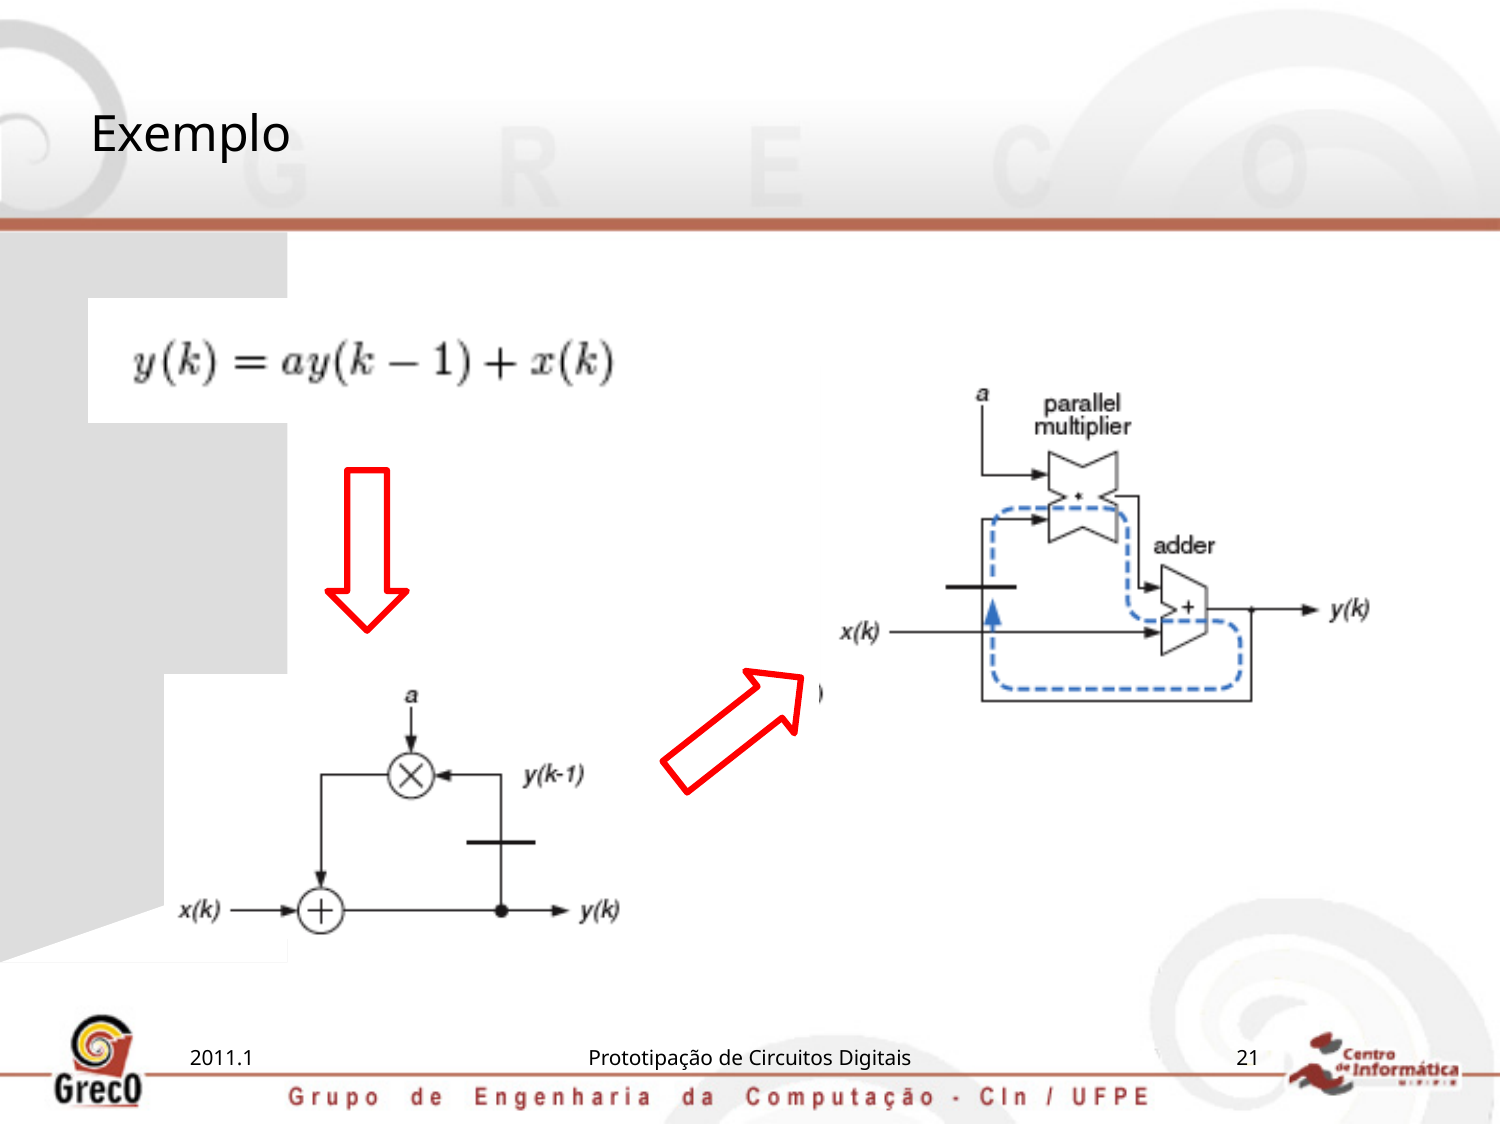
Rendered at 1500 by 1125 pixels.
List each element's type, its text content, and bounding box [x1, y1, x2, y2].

title Exemplo [74, 37, 1463, 226]
slide_number 21 [1037, 1037, 1276, 1113]
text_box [164, 469, 628, 940]
picture [0, 1, 1500, 1124]
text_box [657, 366, 1378, 768]
footer Prototipação de Circuitos Digitais [512, 1037, 988, 1113]
slide_number 2011.1 [174, 1037, 488, 1113]
